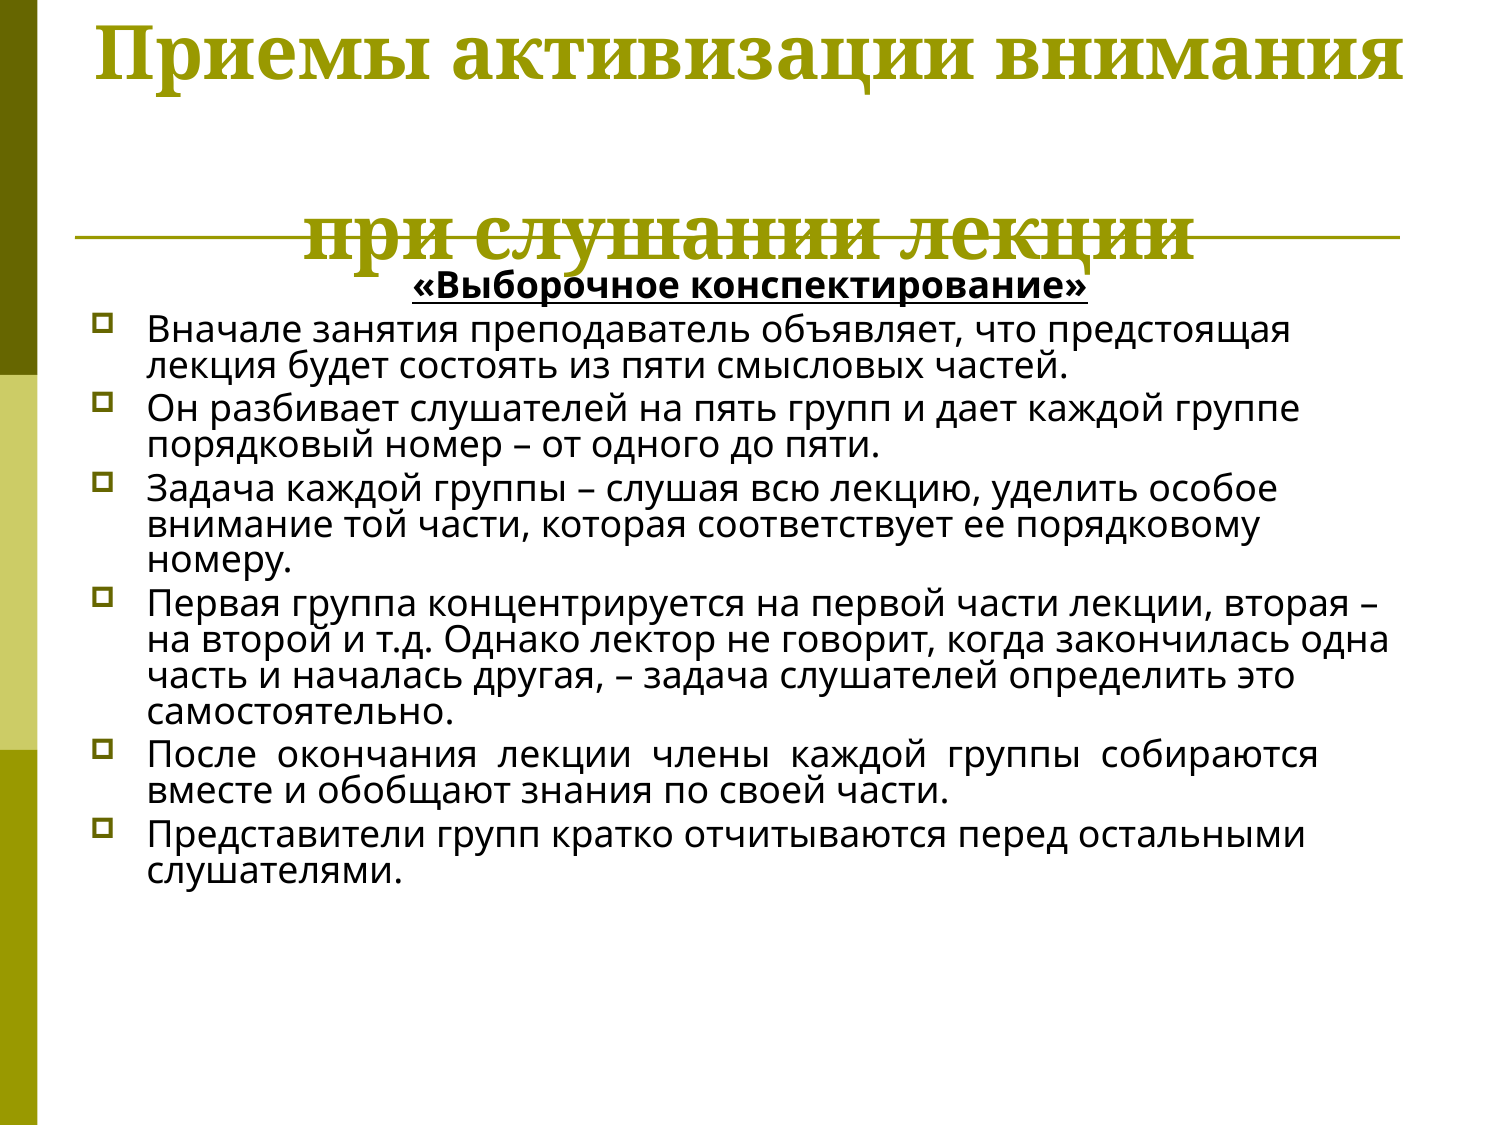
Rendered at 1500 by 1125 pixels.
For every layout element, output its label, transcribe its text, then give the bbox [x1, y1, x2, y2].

title Приемы активизации внимания при слушании лекции [74, 45, 1426, 233]
list «Выборочное конспектирование» Вначале занятия преподаватель объявляет, что предстоящая лекция будет состоять из пяти смысловых частей. Он разбивает слушателей на пять групп и дает каждой группе порядковый номер – от одного до пяти. Задача каждой группы – слушая всю лекцию, уделить особое внимание той части, которая соответствует ее порядковому номеру. Первая группа концентрируется на первой части лекции, вторая – на второй и т.д. Однако лектор не говорит, когда закончилась одна часть и началась другая, – задача слушателей определить это самостоятельно. После окончания лекции члены каждой группы собираются вместе и обобщают знания по своей части. Представители групп кратко отчитываются перед остальными слушателями. [74, 262, 1426, 1006]
